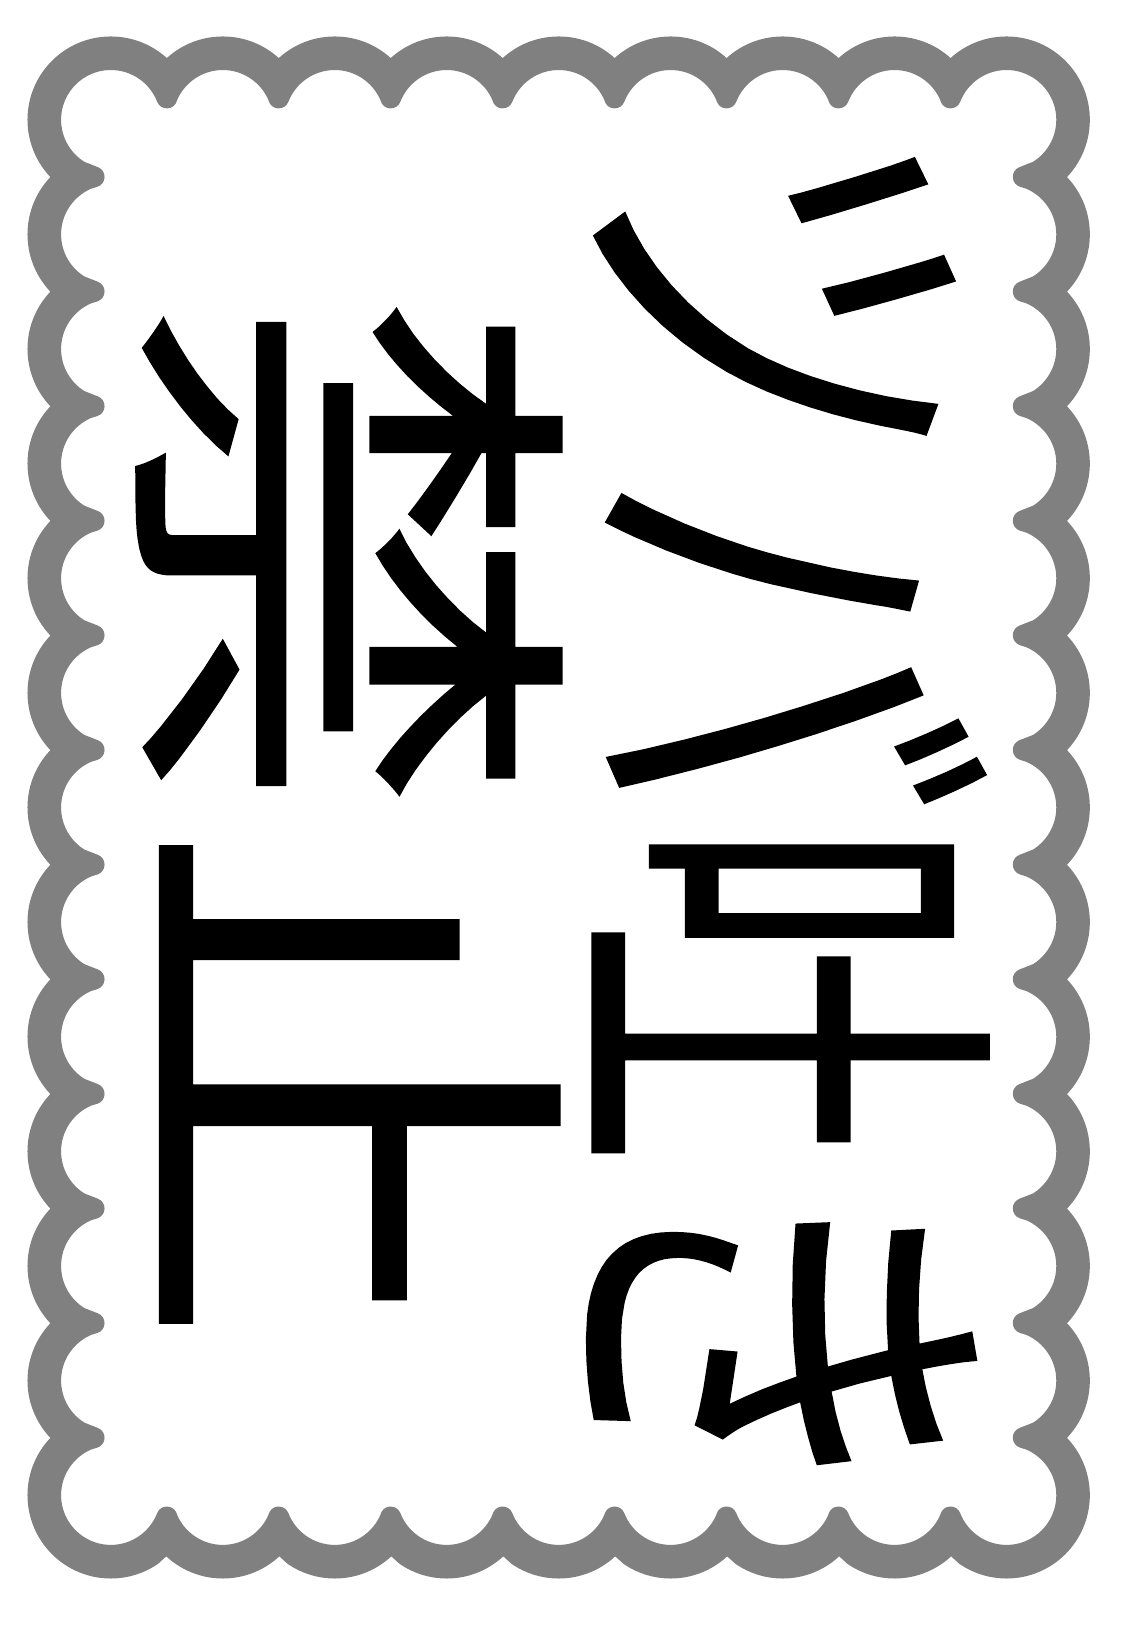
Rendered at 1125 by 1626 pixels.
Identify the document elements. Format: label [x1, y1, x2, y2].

text_box [35, 44, 1082, 1571]
